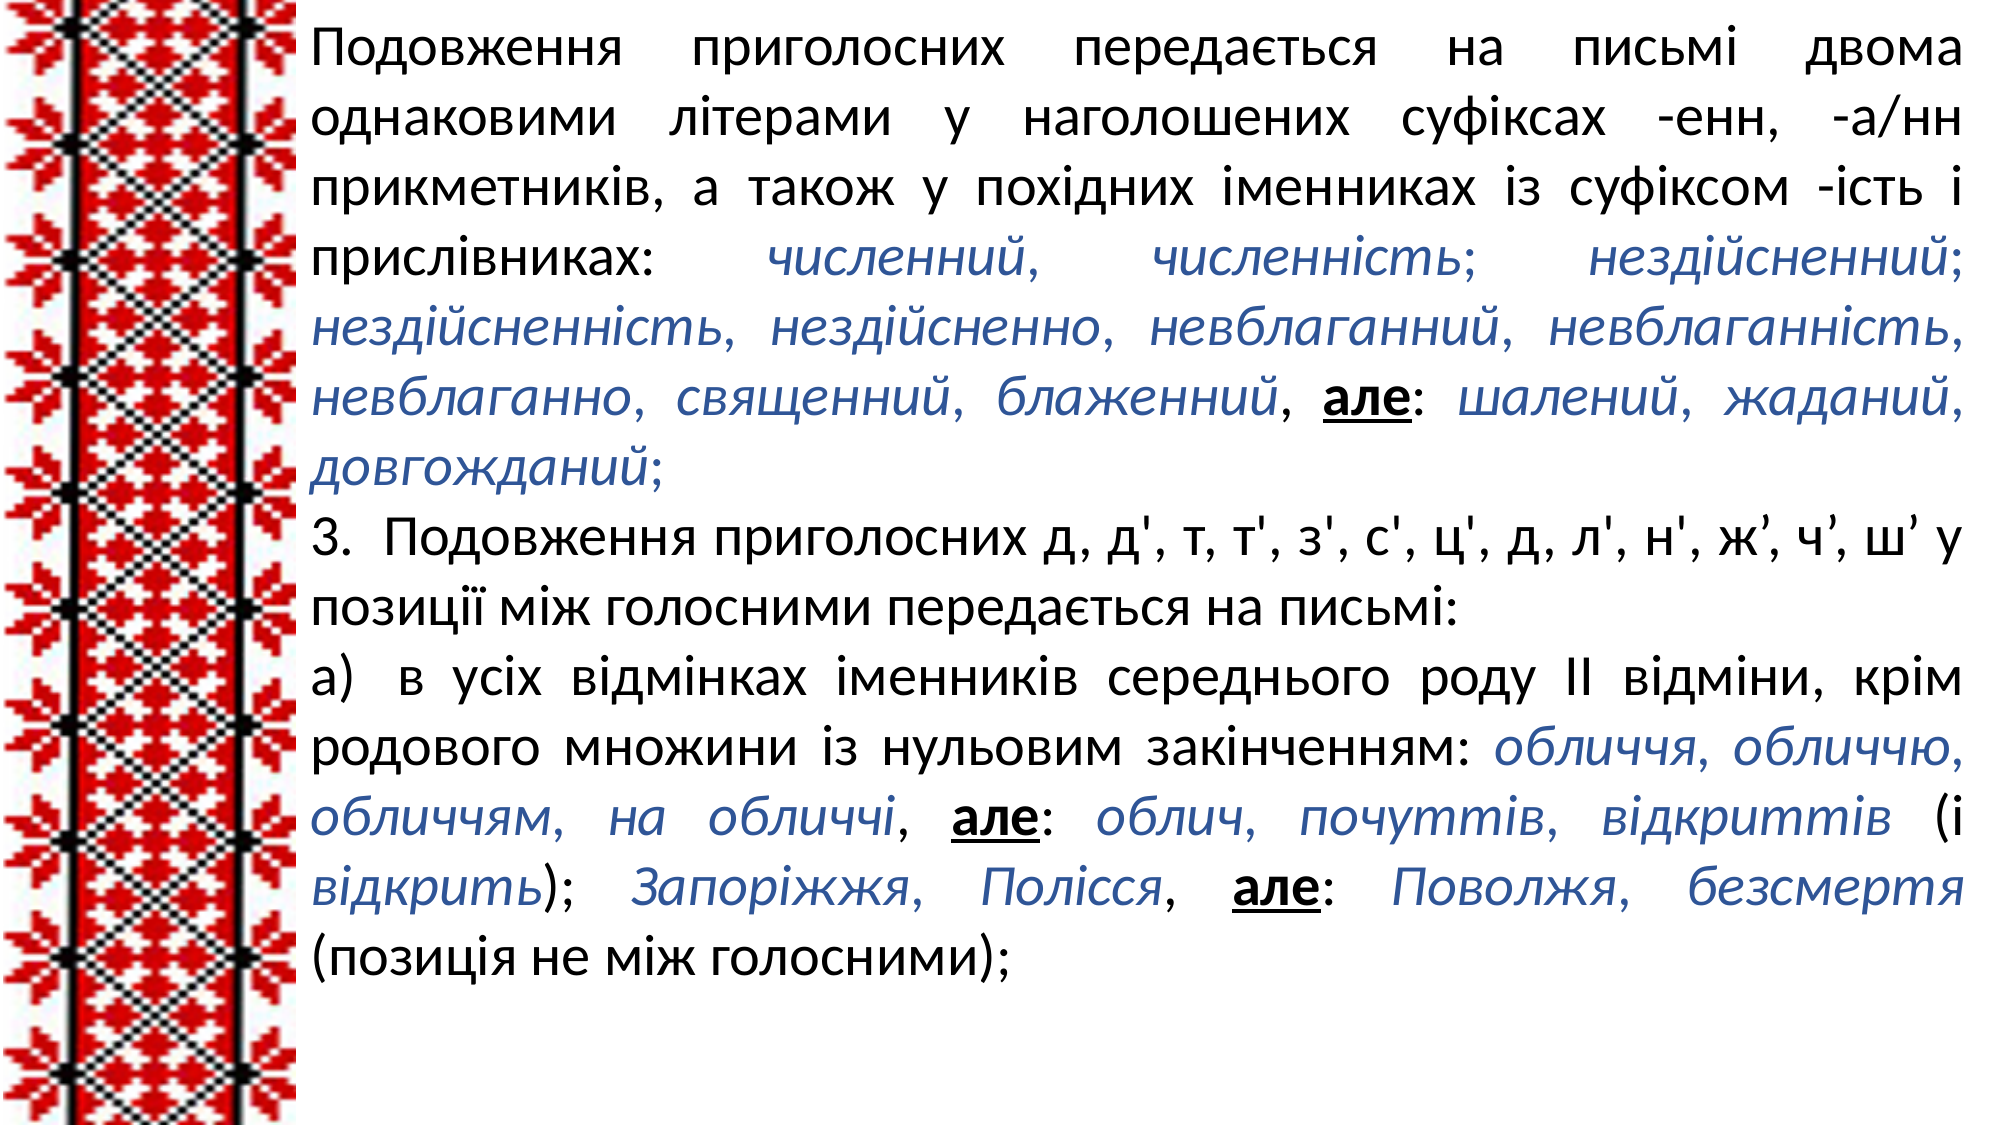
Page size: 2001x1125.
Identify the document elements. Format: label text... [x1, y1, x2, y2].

text_box Подовження приголосних передається на письмі двома однаковими літерами у наголошених суфіксах -енн, -а/нн прикметників, а також у похідних іменниках із суфіксом -ість і прислівниках: численний, численність; нездійсненний; нездійсненність, нездійсненно, невблаганний, невблаганність, невблаганно, священний, блаженний, але: шалений, жаданий, довгожданий; 3. Подовження приголосних д, д', т, т', з', с', ц', д, л', н', ж’, ч’, ш’ у позиції між голосними передається на письмі: а) в усіх відмінках іменників середнього роду ІІ відміни, крім родового множини із нульовим закінченням: обличчя, обличчю, обличчям, на обличчі, але: облич, почуттів, відкриттів (і відкрить); Запоріжжя, Полісся, але: Поволжя, безсмертя (позиція не між голосними); [296, 0, 1980, 995]
picture [3, 0, 296, 1125]
